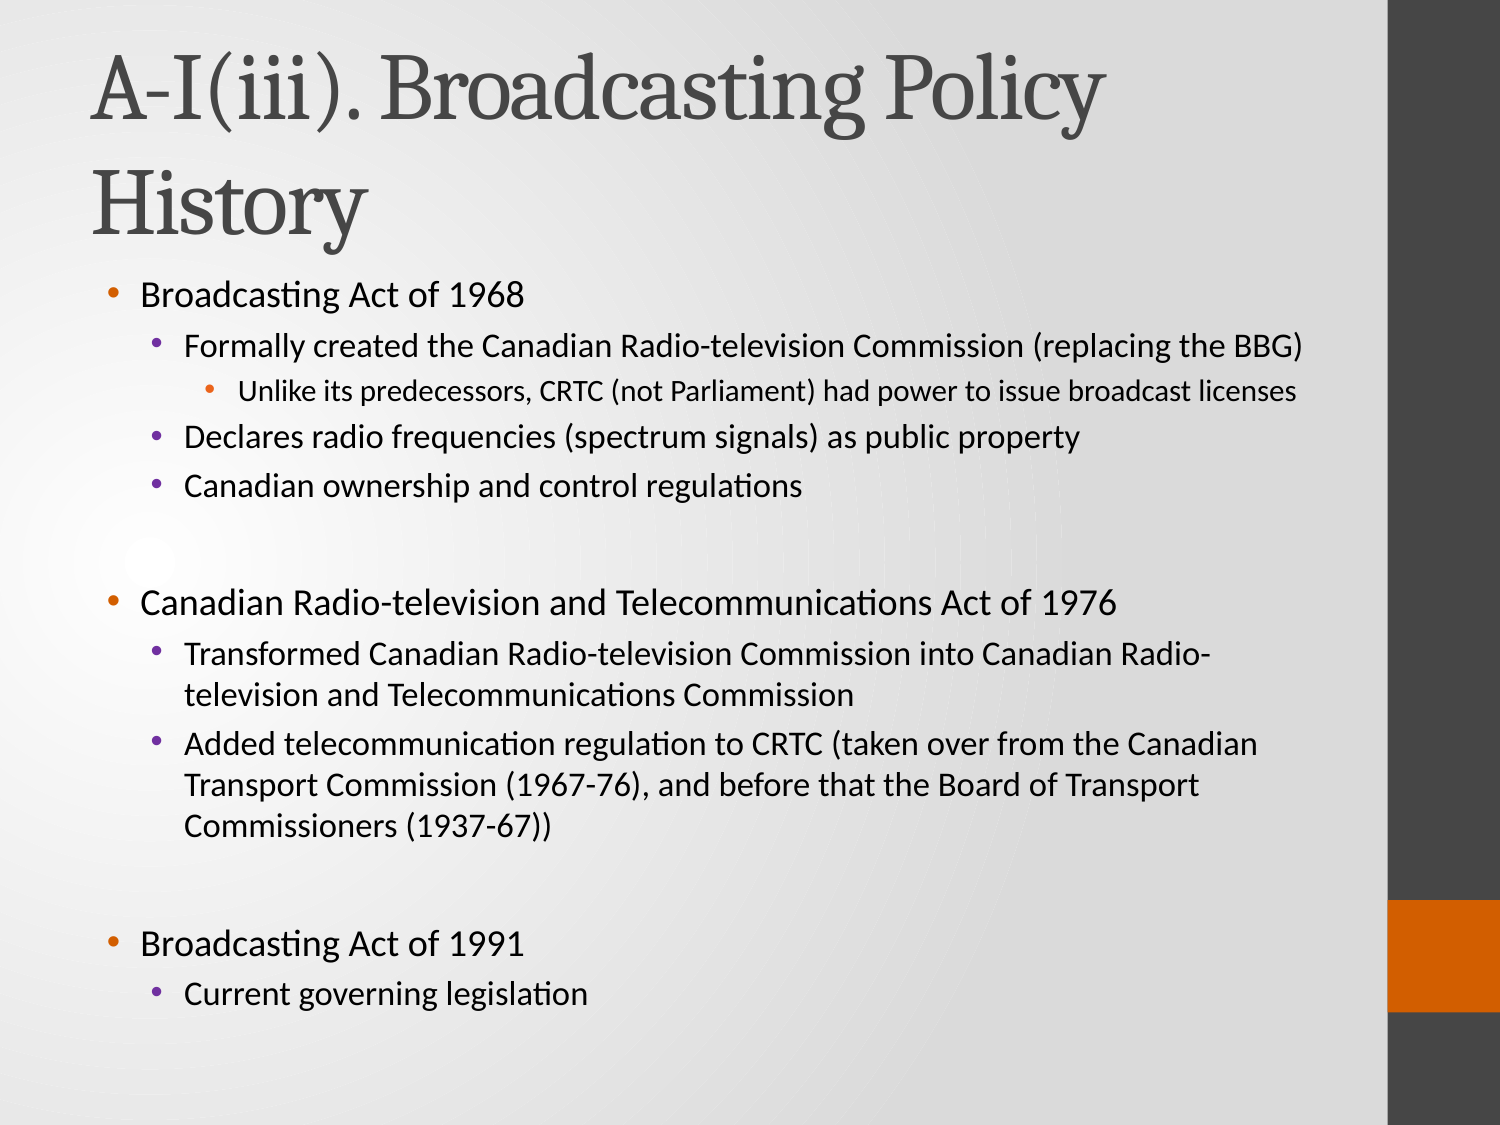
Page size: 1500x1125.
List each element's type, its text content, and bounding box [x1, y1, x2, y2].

list Broadcasting Act of 1968 Formally created the Canadian Radio-television Commission (replacing the BBG) Unlike its predecessors, CRTC (not Parliament) had power to issue broadcast licenses Declares radio frequencies (spectrum signals) as public property Canadian ownership and control regulations Canadian Radio-television and Telecommunications Act of 1976 Transformed Canadian Radio-television Commission into Canadian Radio-television and Telecommunications Commission Added telecommunication regulation to CRTC (taken over from the Canadian Transport Commission (1967-76), and before that the Board of Transport Commissioners (1937-67)) Broadcasting Act of 1991 Current governing legislation [75, 262, 1325, 1050]
title A-I(iii). Broadcasting Policy History [75, 45, 1325, 233]
